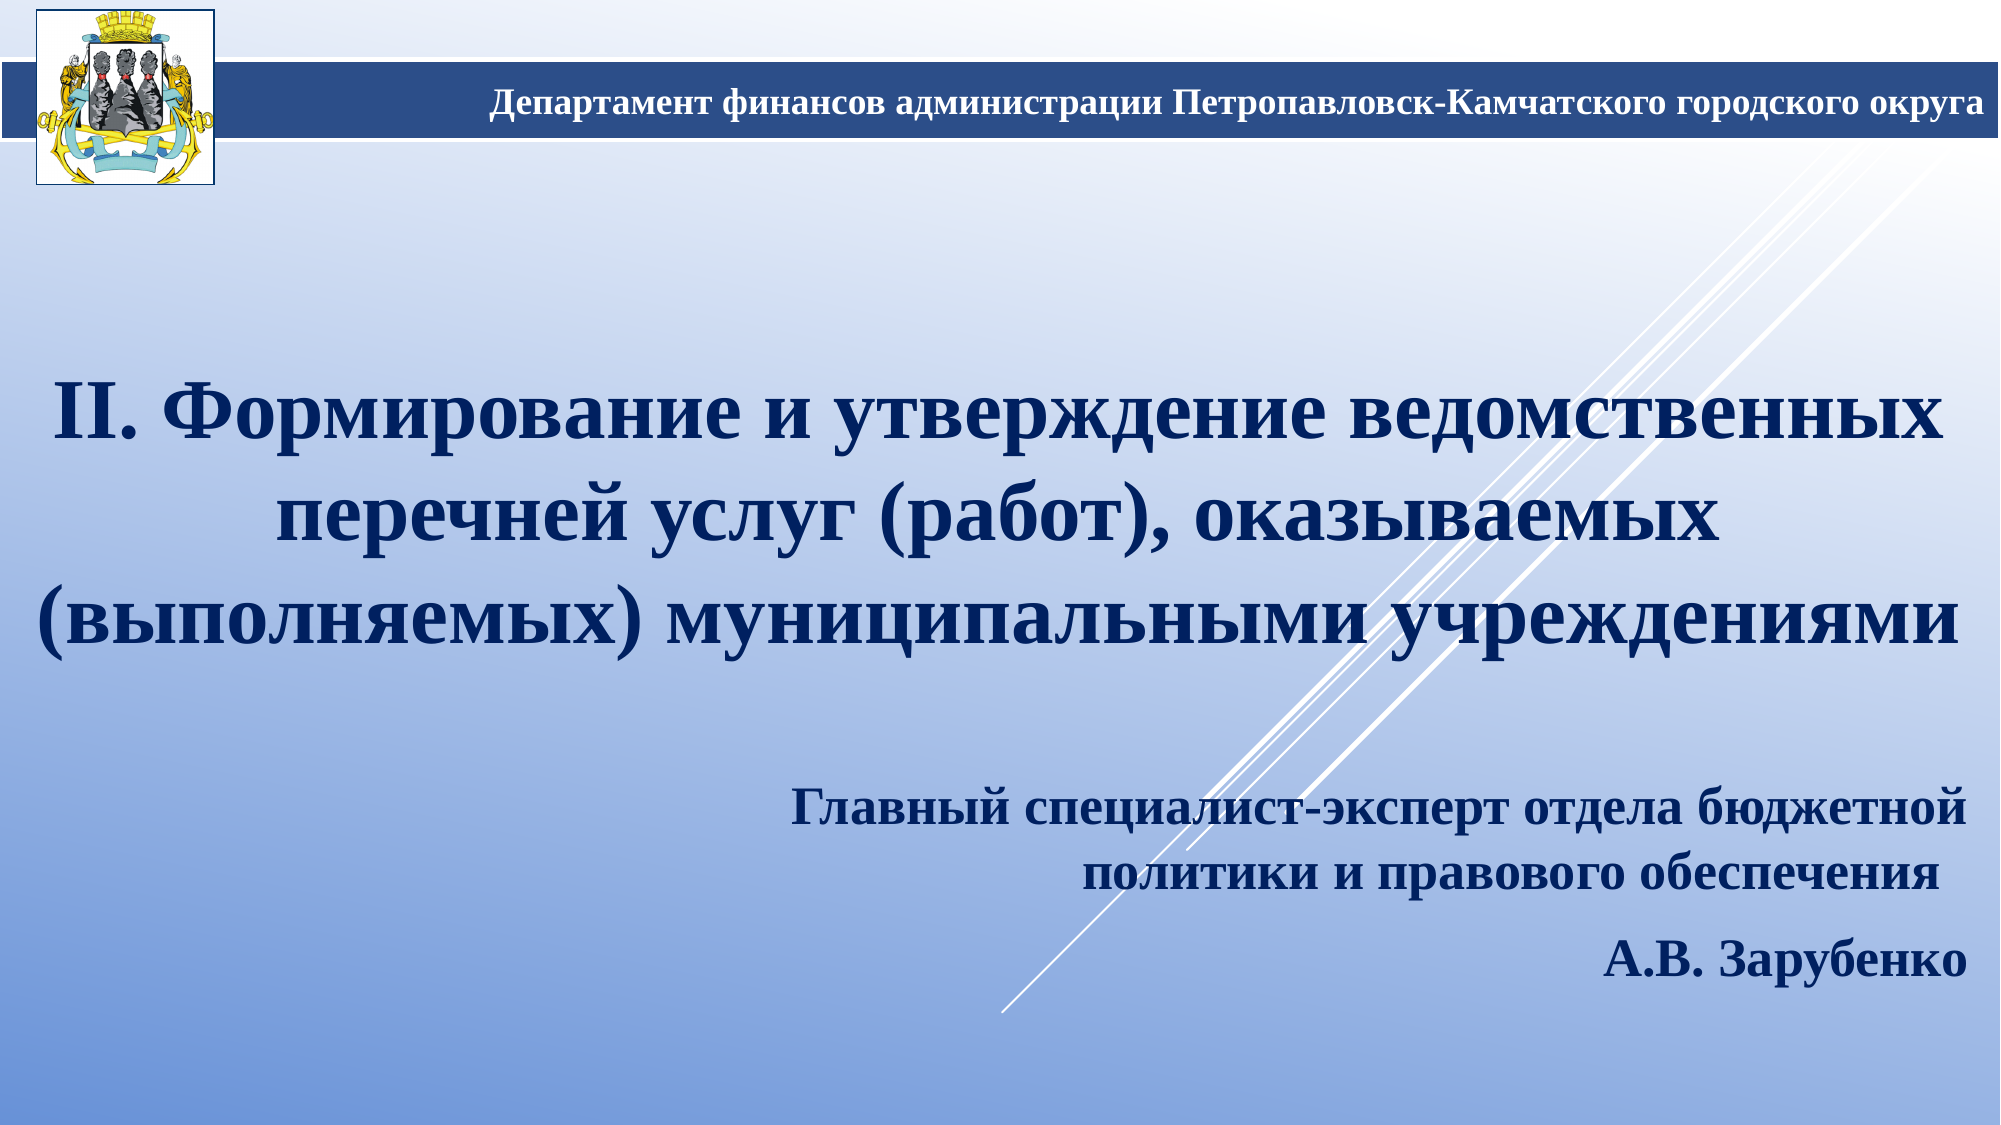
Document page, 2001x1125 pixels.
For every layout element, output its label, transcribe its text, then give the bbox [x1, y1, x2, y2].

text_box [0, 188, 2000, 1105]
subtitle II. Формирование и утверждение ведомственных перечней услуг (работ), оказываемых (выполняемых) муниципальными учреждениями Главный специалист-эксперт отдела бюджетной политики и правового обеспечения А.В. Зарубенко [14, 214, 1984, 1105]
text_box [0, 10, 2000, 184]
